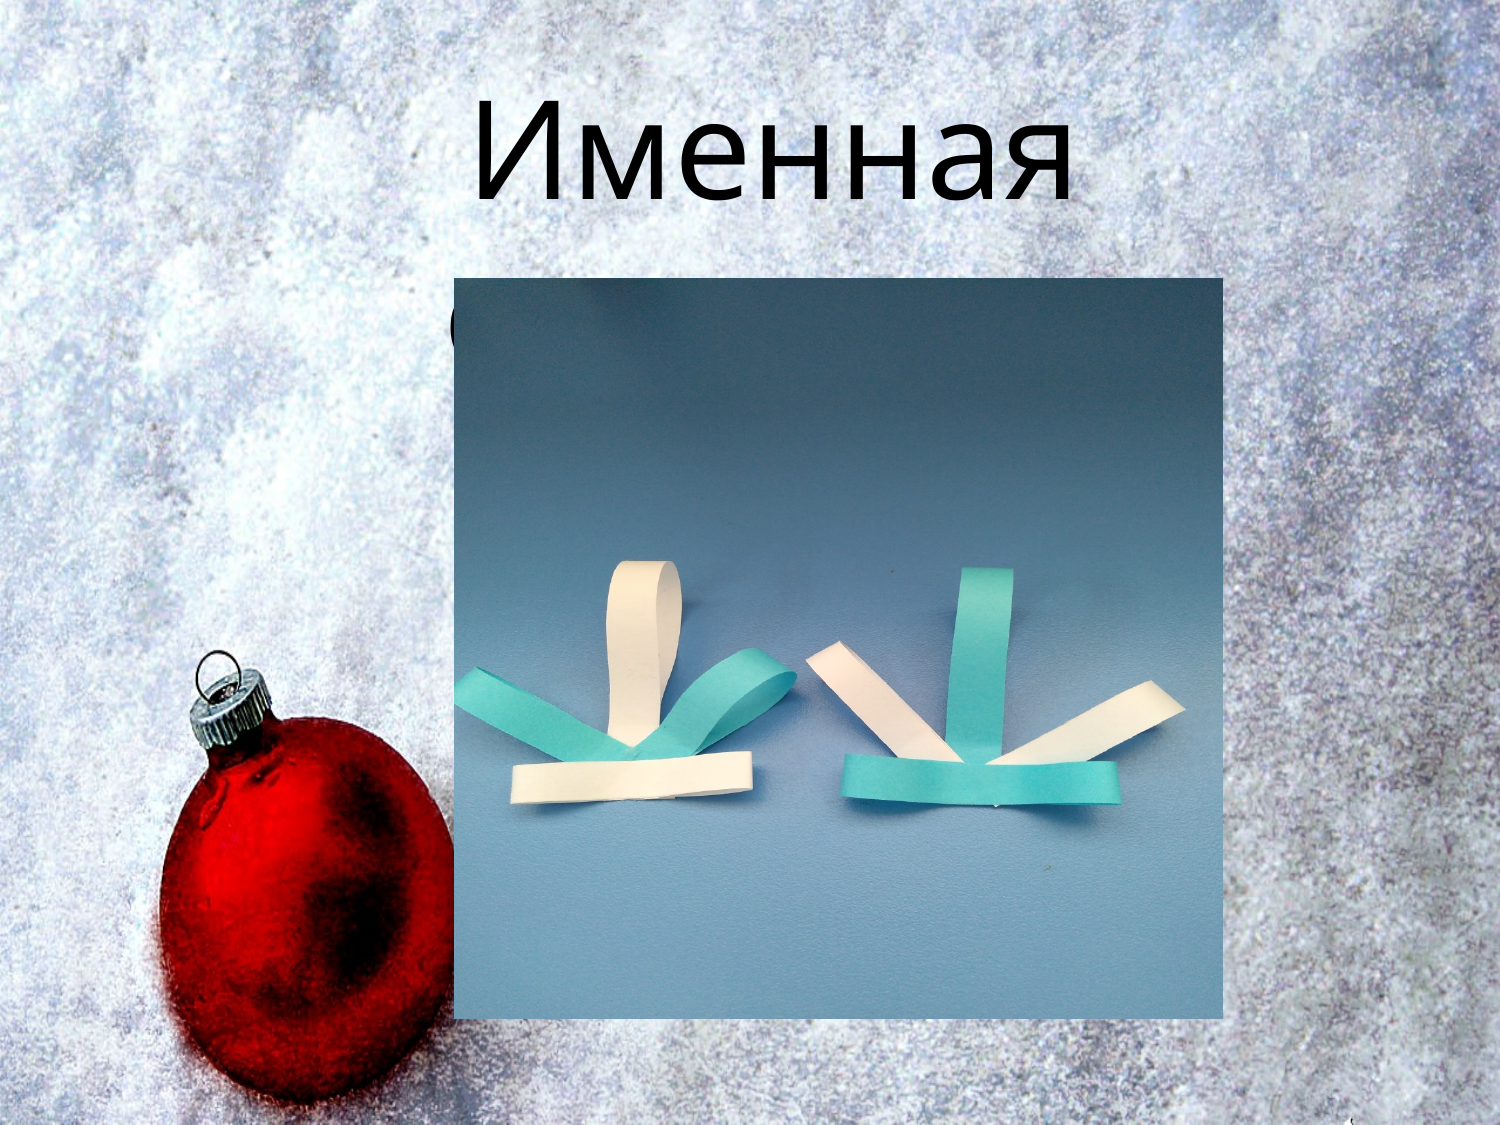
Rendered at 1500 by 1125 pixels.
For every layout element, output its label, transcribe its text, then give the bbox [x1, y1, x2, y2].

text_box Именная снежинка [147, 54, 1400, 400]
picture [0, 0, 1500, 1125]
